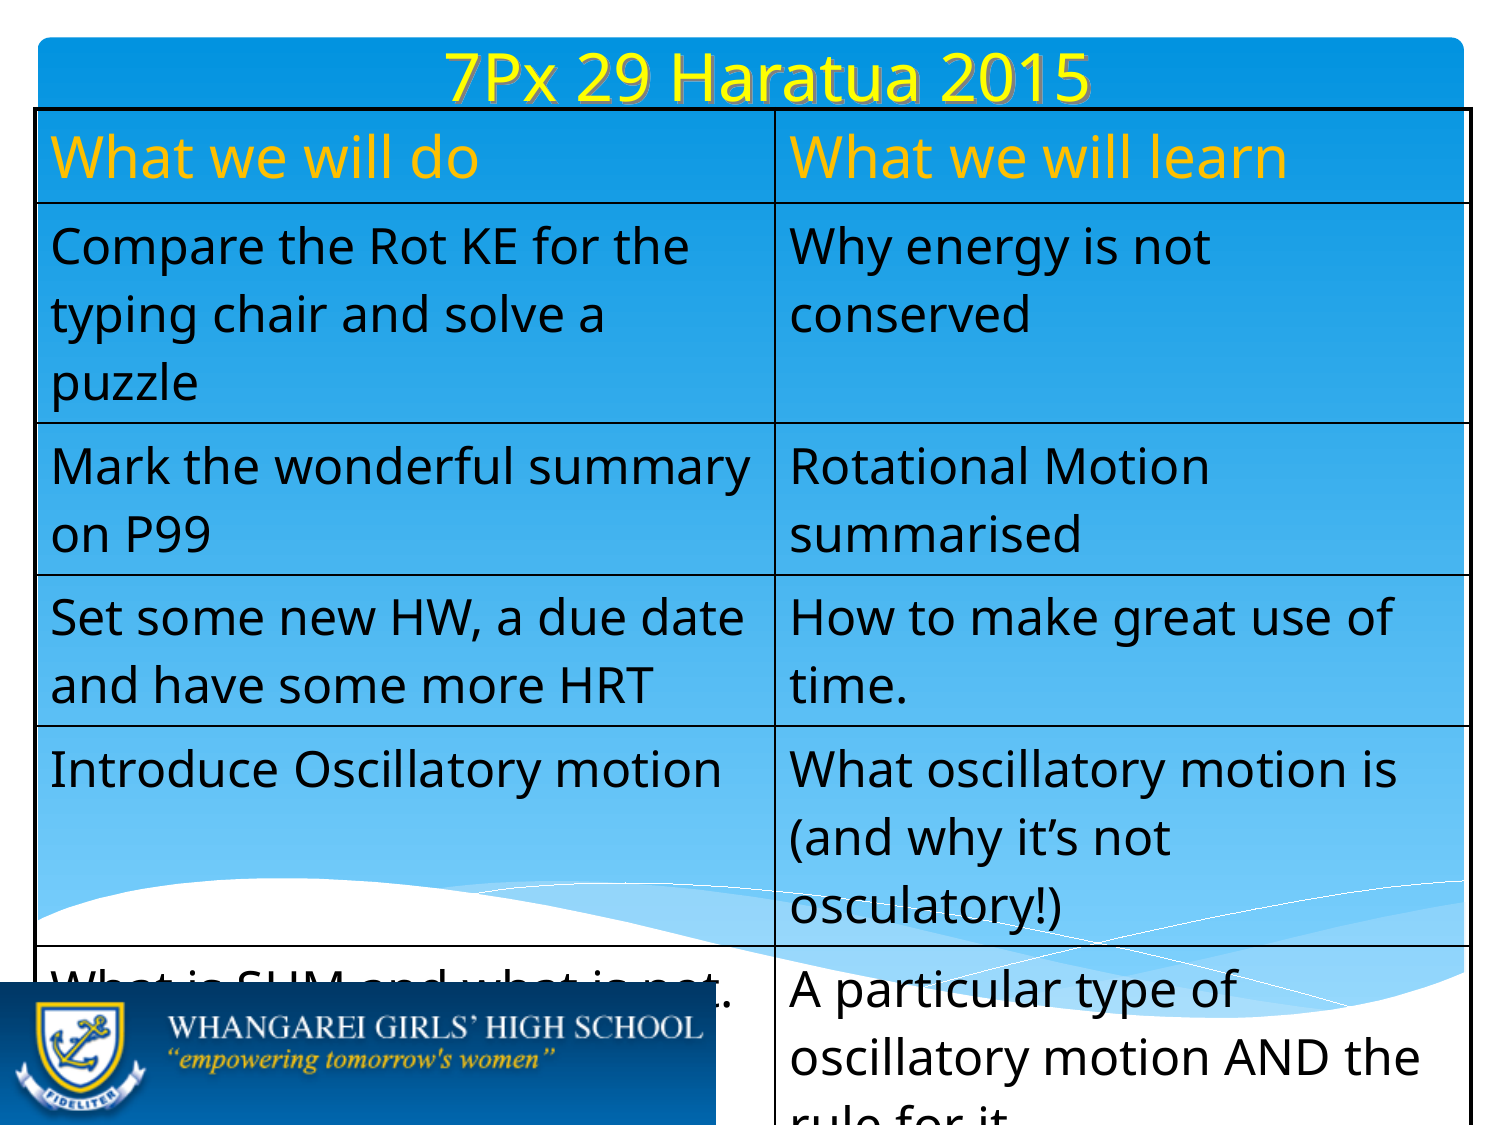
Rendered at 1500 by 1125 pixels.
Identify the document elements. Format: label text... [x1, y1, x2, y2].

table_cell How to make great use of time. [776, 576, 1469, 725]
text_box 7Px 29 Haratua 2015 [162, 24, 1375, 107]
table_cell Introduce Oscillatory motion [37, 727, 774, 945]
table_cell A particular type of oscillatory motion AND the rule for it. [776, 947, 1469, 1125]
table_cell Rotational Motion summarised [776, 424, 1469, 574]
table_cell What is SHM and what is not. (mass/spring&pendulum as e.g) [37, 947, 774, 1125]
table_cell Compare the Rot KE for the typing chair and solve a puzzle [37, 204, 774, 422]
table_cell Set some new HW, a due date and have some more HRT [37, 576, 774, 725]
table_cell What oscillatory motion is (and why it’s not osculatory!) [776, 727, 1469, 945]
table_cell Why energy is not conserved [776, 204, 1469, 422]
table_header What we will learn [776, 111, 1469, 202]
table_header What we will do [37, 111, 774, 202]
table_cell Mark the wonderful summary on P99 [37, 424, 774, 574]
picture [0, 982, 716, 1125]
